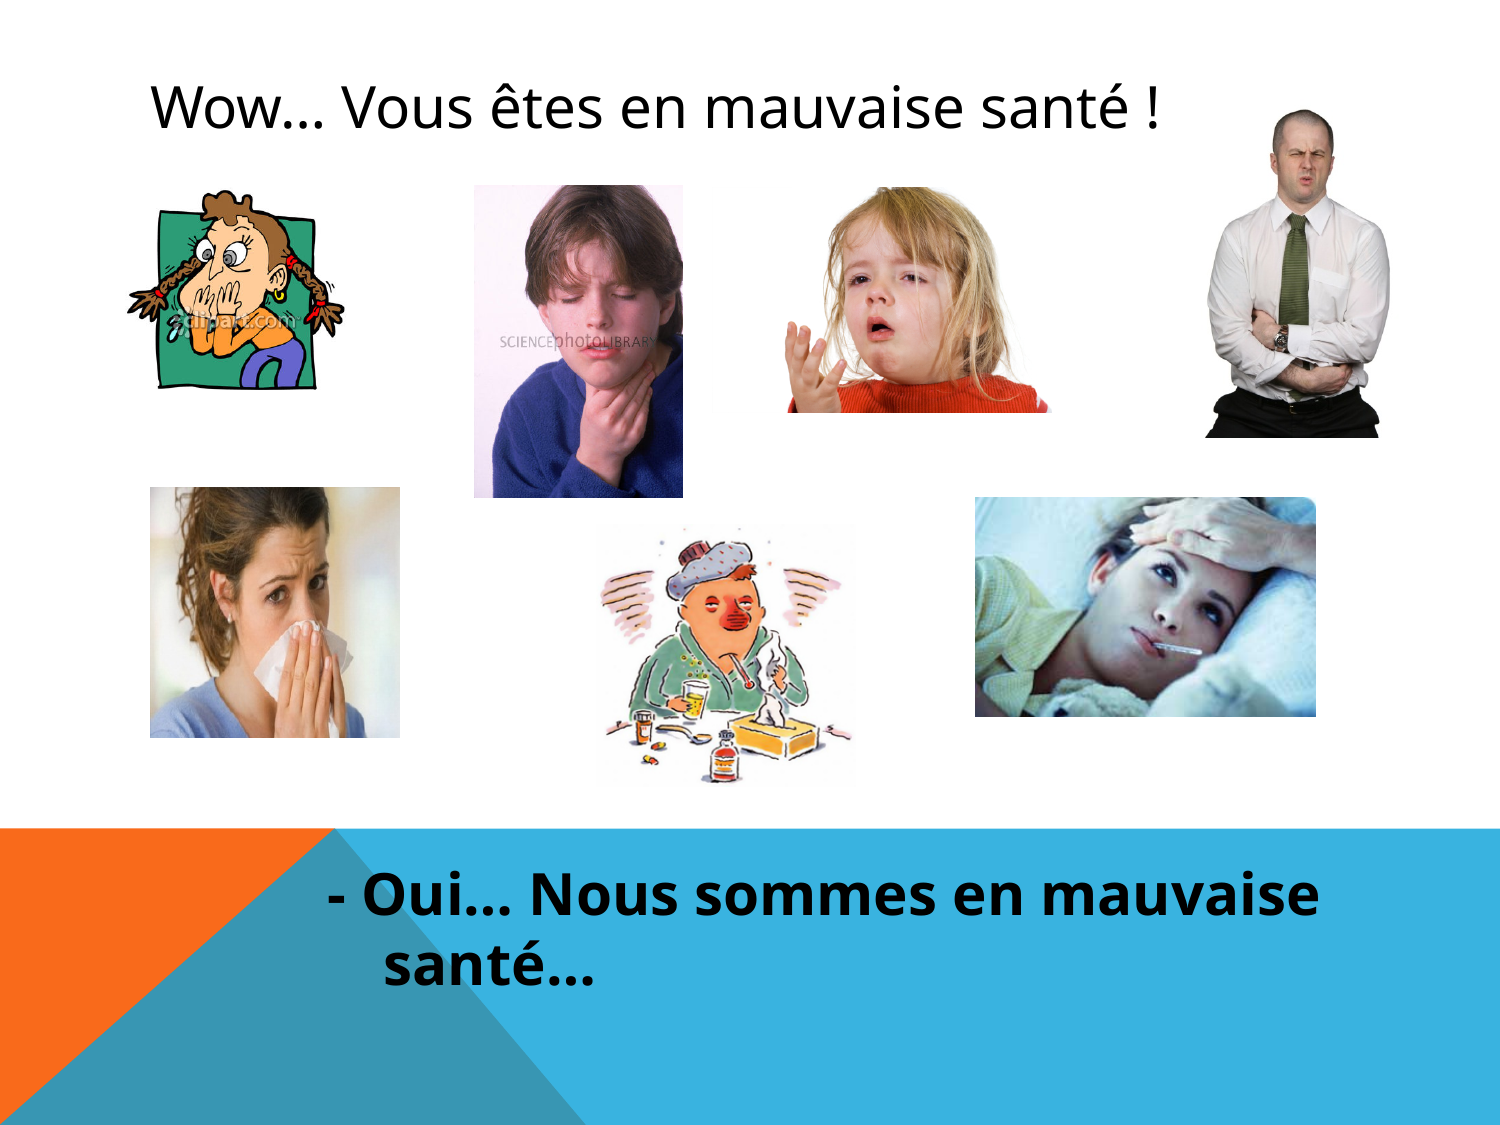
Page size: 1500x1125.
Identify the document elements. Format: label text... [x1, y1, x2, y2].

picture [474, 184, 683, 498]
picture [712, 187, 1052, 414]
picture [974, 497, 1316, 717]
picture [596, 524, 856, 787]
picture [1178, 99, 1405, 438]
picture [149, 487, 401, 738]
list - Oui… Nous sommes en mauvaise santé… [312, 849, 1450, 1125]
title Wow… Vous êtes en mauvaise santé ! [135, 60, 1369, 150]
picture [124, 187, 351, 391]
